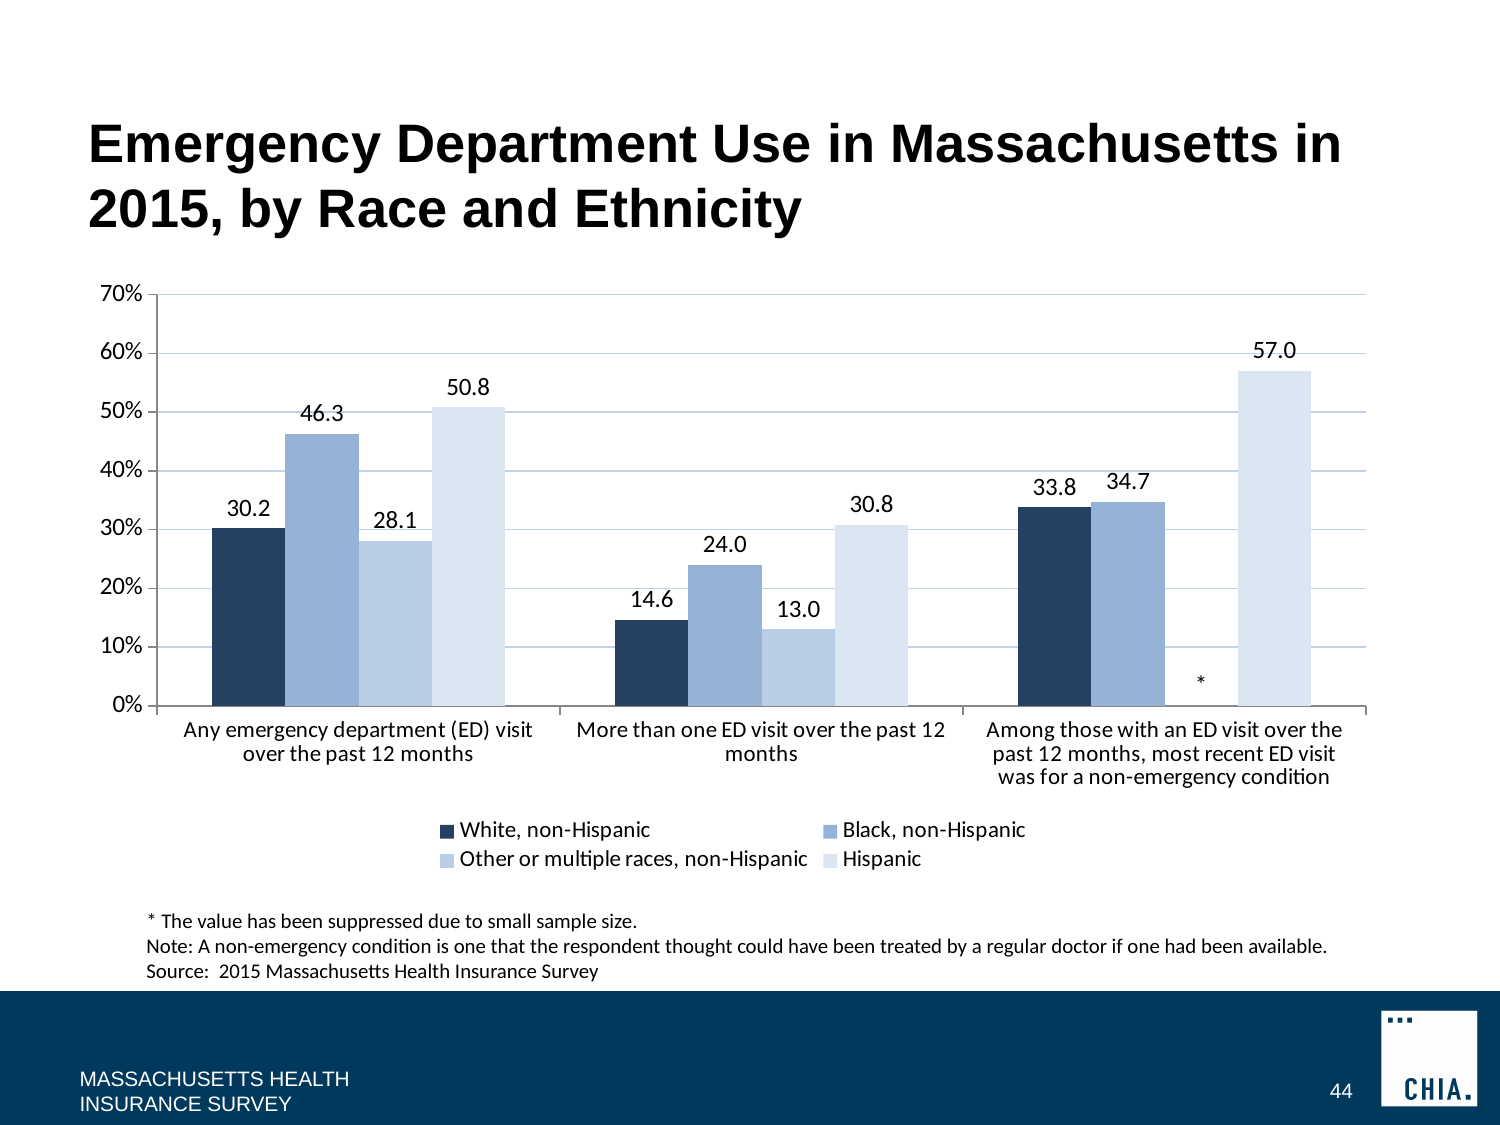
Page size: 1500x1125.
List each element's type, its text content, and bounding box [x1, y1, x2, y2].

picture [0, 991, 1500, 1125]
slide_number 44 [1017, 1060, 1368, 1121]
title Emergency Department Use in Massachusetts in 2015, by Race and Ethnicity [73, 120, 1393, 227]
chart [73, 269, 1393, 880]
footer MASSACHUSETTS HEALTH INSURANCE SURVEY [64, 1060, 430, 1121]
text_box * The value has been suppressed due to small sample size. Note: A non-emergency condition is one that the respondent thought could have been treated by a regular doctor if one had been available. Source: 2015 Massachusetts Health Insurance Survey [131, 900, 1368, 990]
